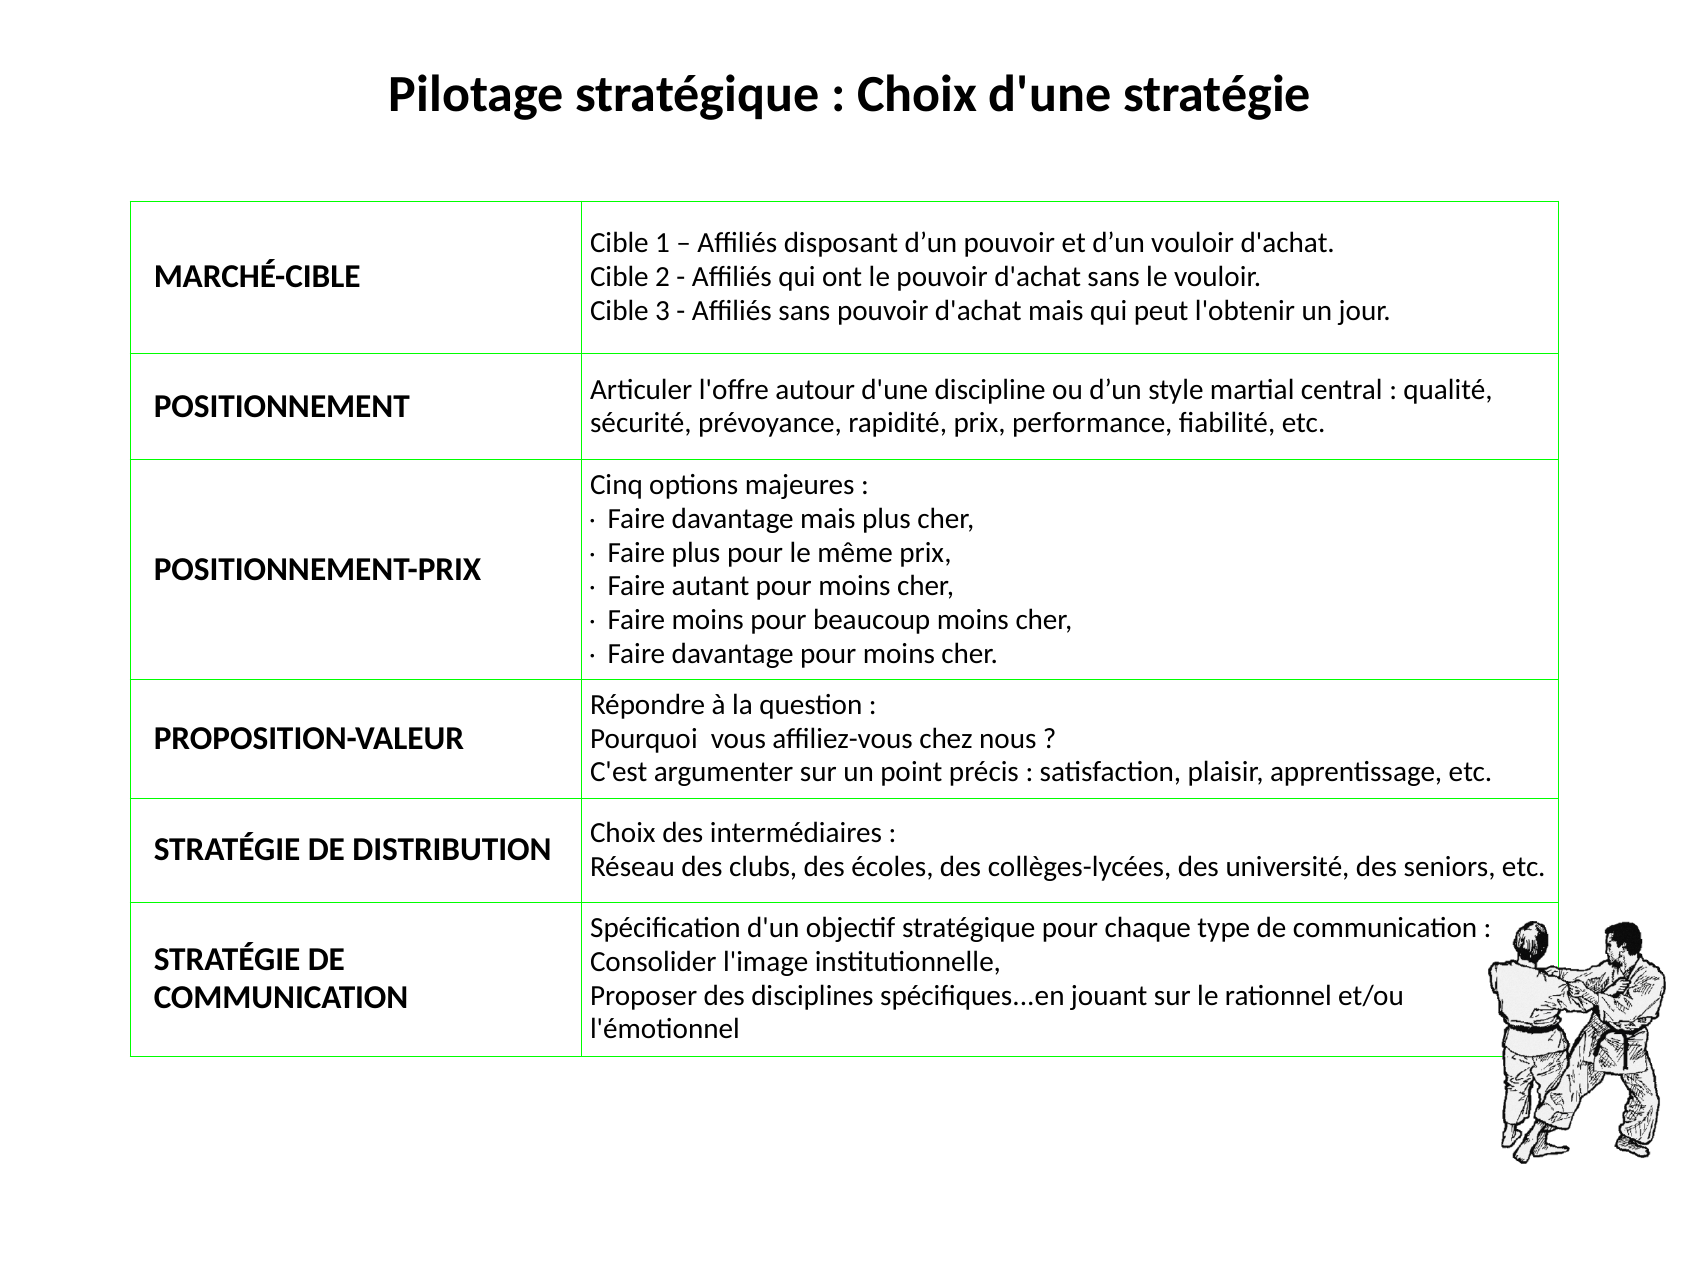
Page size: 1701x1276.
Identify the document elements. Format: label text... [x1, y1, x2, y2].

table_header MARCHÉ-CIBLE [131, 202, 581, 353]
picture [1487, 920, 1666, 1165]
table_cell STRATÉGIE DE COMMUNICATION [131, 903, 581, 1056]
table_header Cible 1 – Affiliés disposant d’un pouvoir et d’un vouloir d'achat. Cible 2 - Affiliés qui ont le pouvoir d'achat sans le vouloir. Cible 3 - Affiliés sans pouvoir d'achat mais qui peut l'obtenir un jour. [582, 202, 1558, 353]
table_cell Articuler l'offre autour d'une discipline ou d’un style martial central : qualité, sécurité, prévoyance, rapidité, prix, performance, fiabilité, etc. [582, 354, 1558, 459]
table_cell POSITIONNEMENT [131, 354, 581, 459]
table_cell Répondre à la question : Pourquoi vous affiliez-vous chez nous ? C'est argumenter sur un point précis : satisfaction, plaisir, apprentissage, etc. [582, 680, 1558, 798]
table_cell Spécification d'un objectif stratégique pour chaque type de communication : Consolider l'image institutionnelle, Proposer des disciplines spécifiques...en jouant sur le rationnel et/ou l'émotionnel [582, 903, 1558, 1056]
table_cell STRATÉGIE DE DISTRIBUTION [131, 799, 581, 902]
table_cell PROPOSITION-VALEUR [131, 680, 581, 798]
text_box Pilotage stratégique : Choix d'une stratégie [0, 58, 1701, 148]
table_cell Cinq options majeures : Faire davantage mais plus cher, Faire plus pour le même prix, Faire autant pour moins cher, Faire moins pour beaucoup moins cher, Faire davantage pour moins cher. [582, 460, 1558, 679]
table_cell Choix des intermédiaires : Réseau des clubs, des écoles, des collèges-lycées, des université, des seniors, etc. [582, 799, 1558, 902]
table_cell POSITIONNEMENT-PRIX [131, 460, 581, 679]
